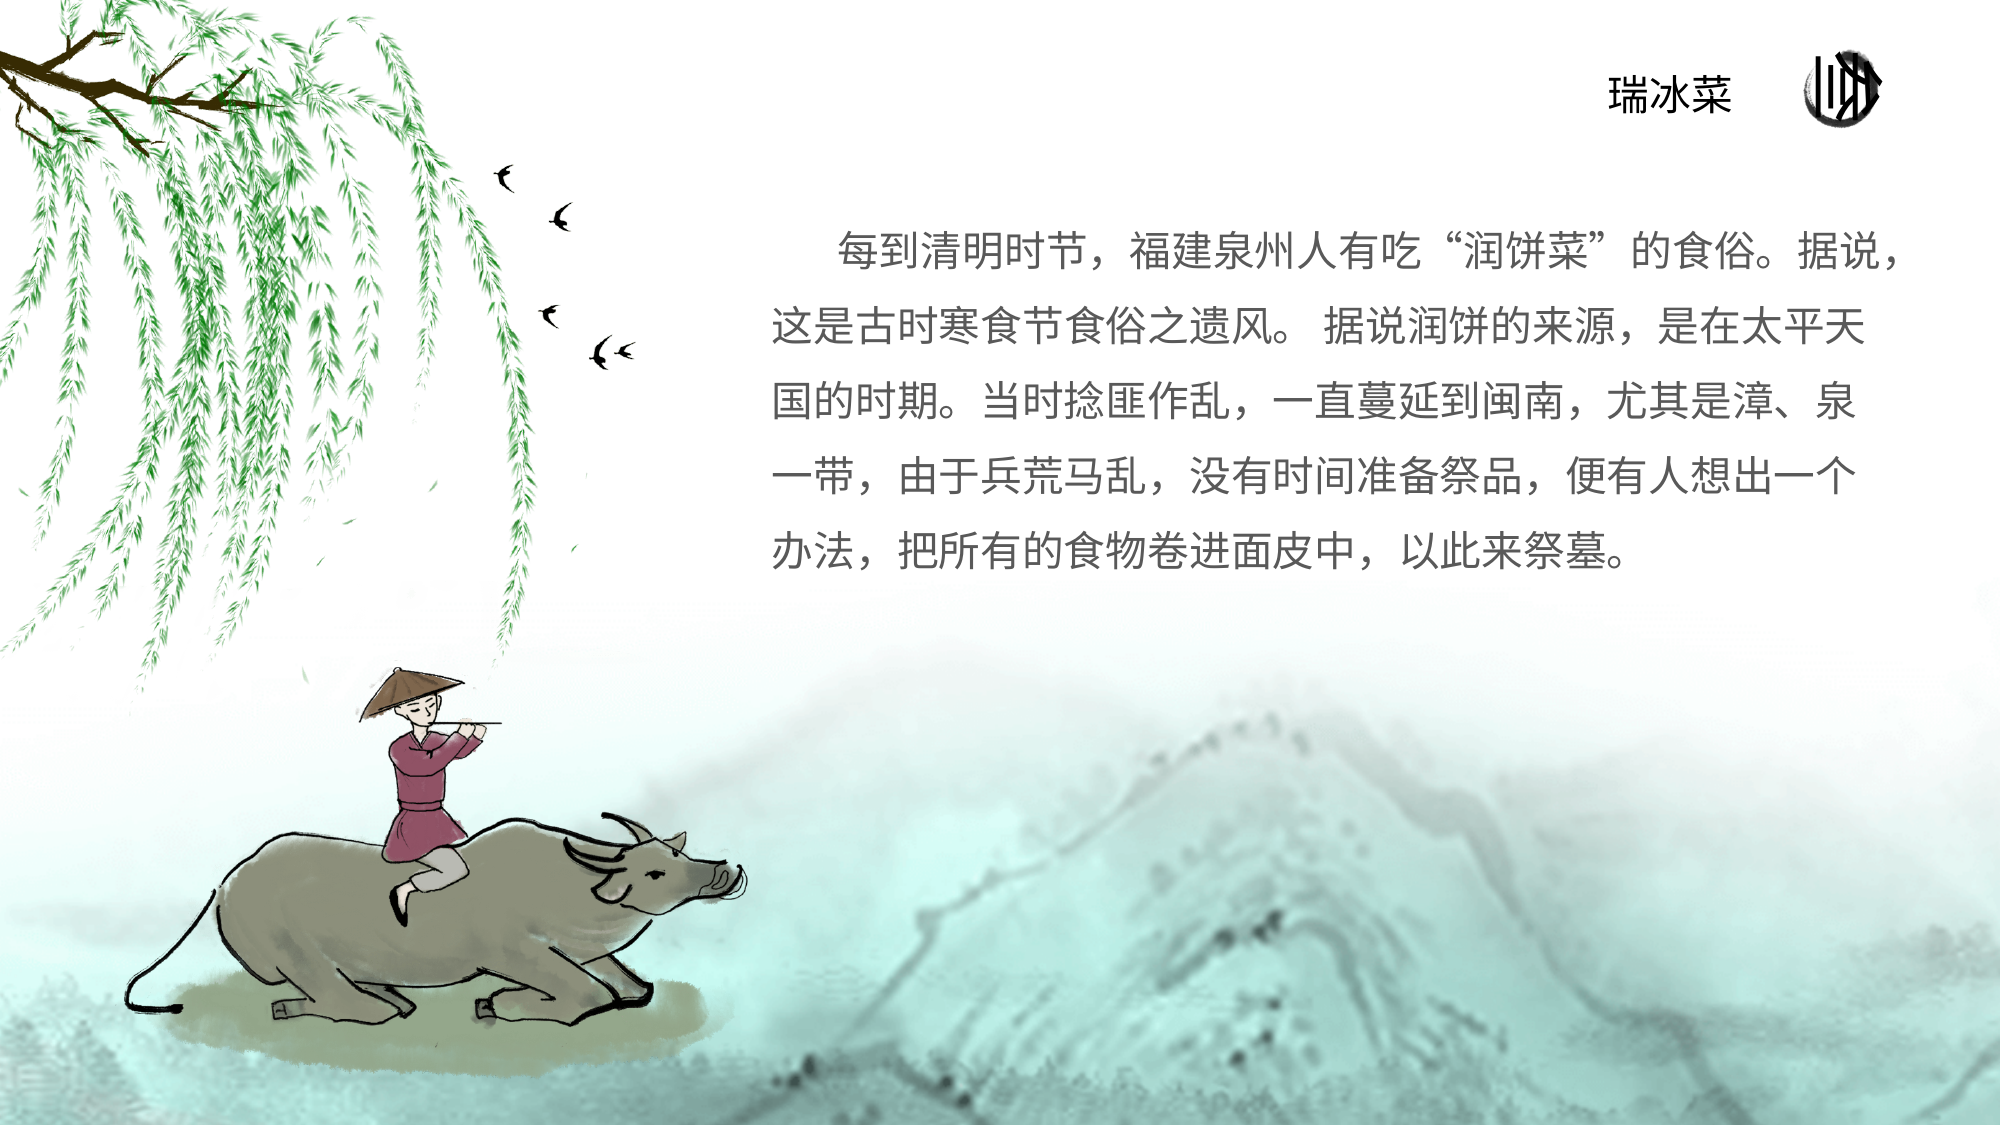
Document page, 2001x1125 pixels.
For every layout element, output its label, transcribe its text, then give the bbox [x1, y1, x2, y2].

picture [0, 0, 2000, 1125]
text_box 瑞冰菜 [1593, 61, 1749, 127]
